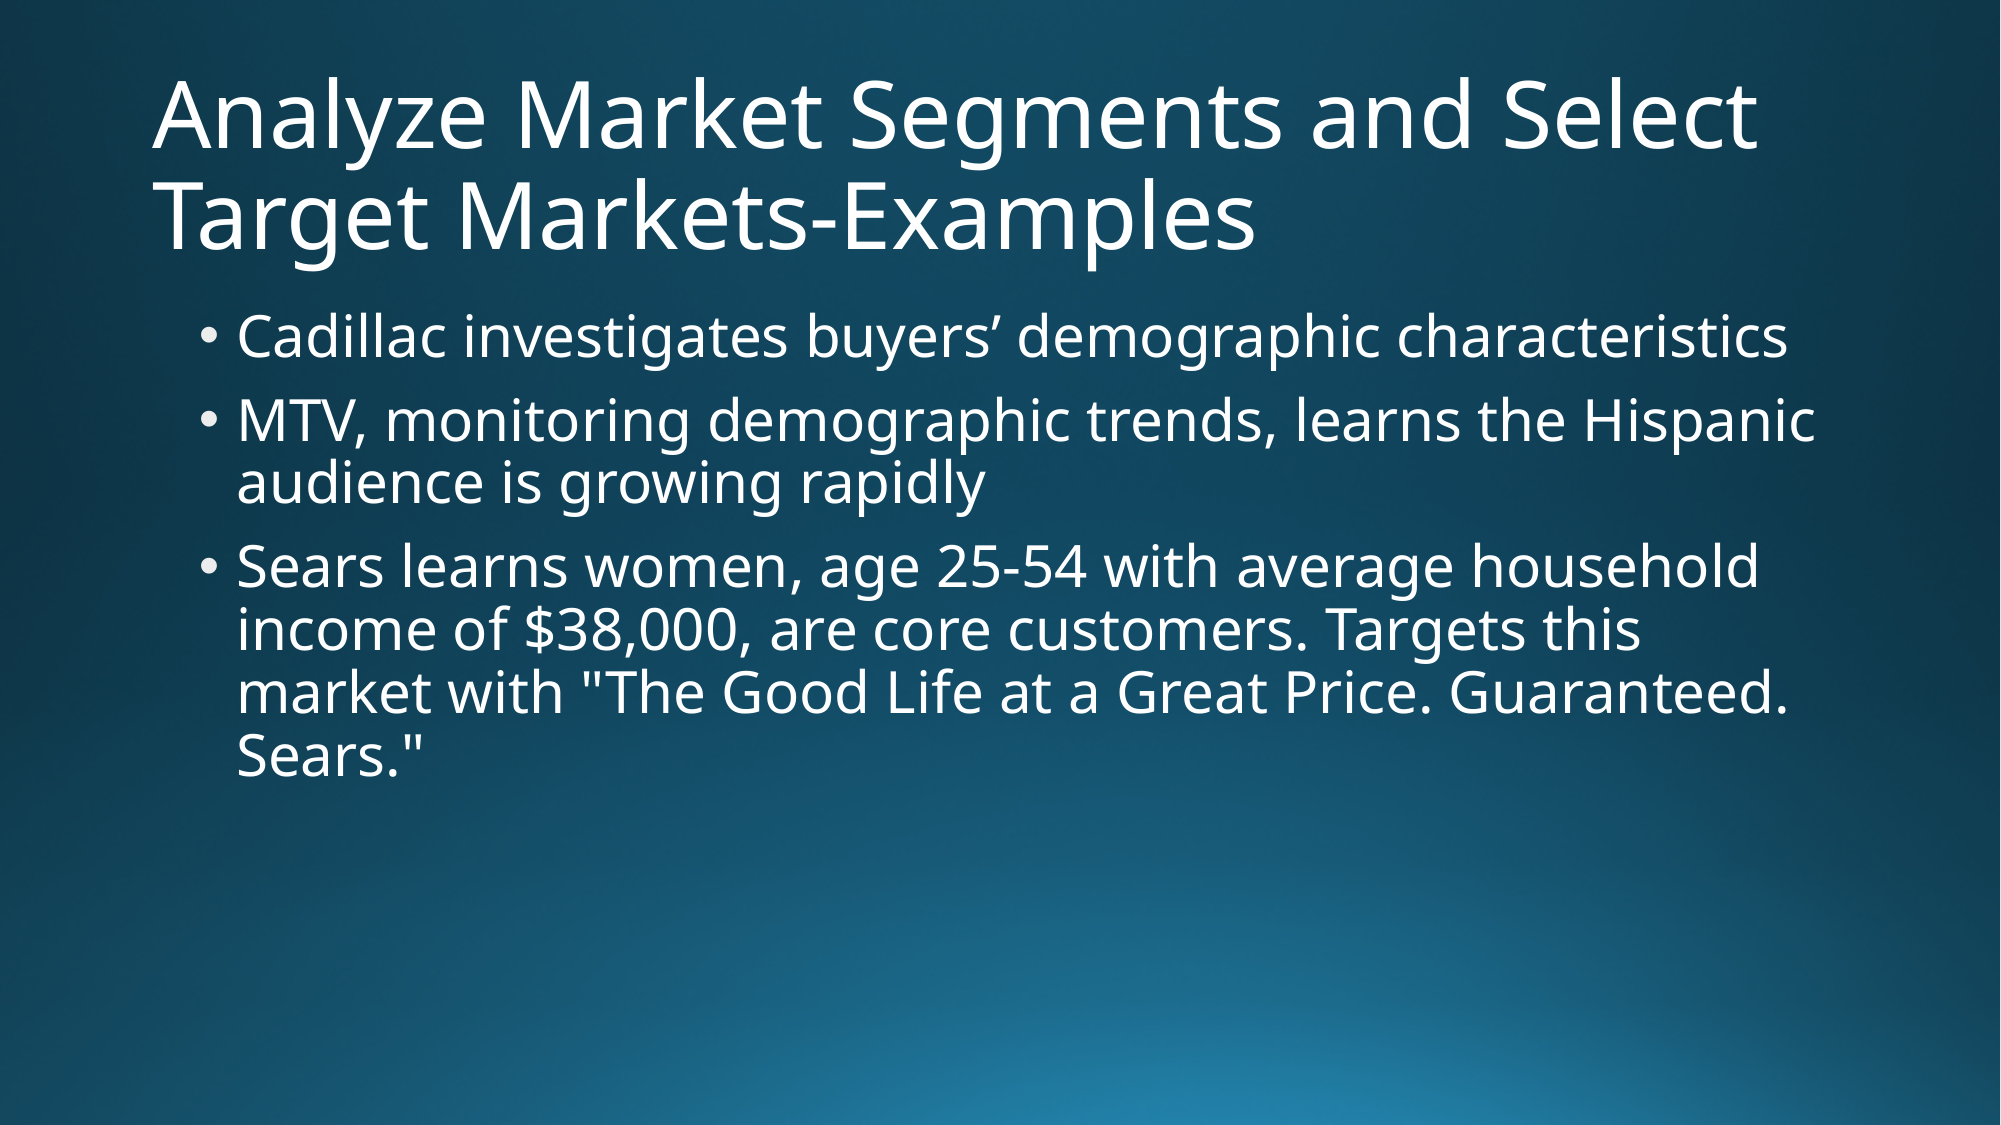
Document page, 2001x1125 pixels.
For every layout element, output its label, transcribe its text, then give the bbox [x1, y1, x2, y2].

picture [0, 0, 2001, 1125]
title Analyze Market Segments and Select Target Markets-Examples [137, 59, 1863, 278]
list Cadillac investigates buyers’ demographic characteristics MTV, monitoring demographic trends, learns the Hispanic audience is growing rapidly Sears learns women, age 25-54 with average household income of $38,000, are core customers. Targets this market with "The Good Life at a Great Price. Guaranteed. Sears." [183, 299, 1863, 1014]
